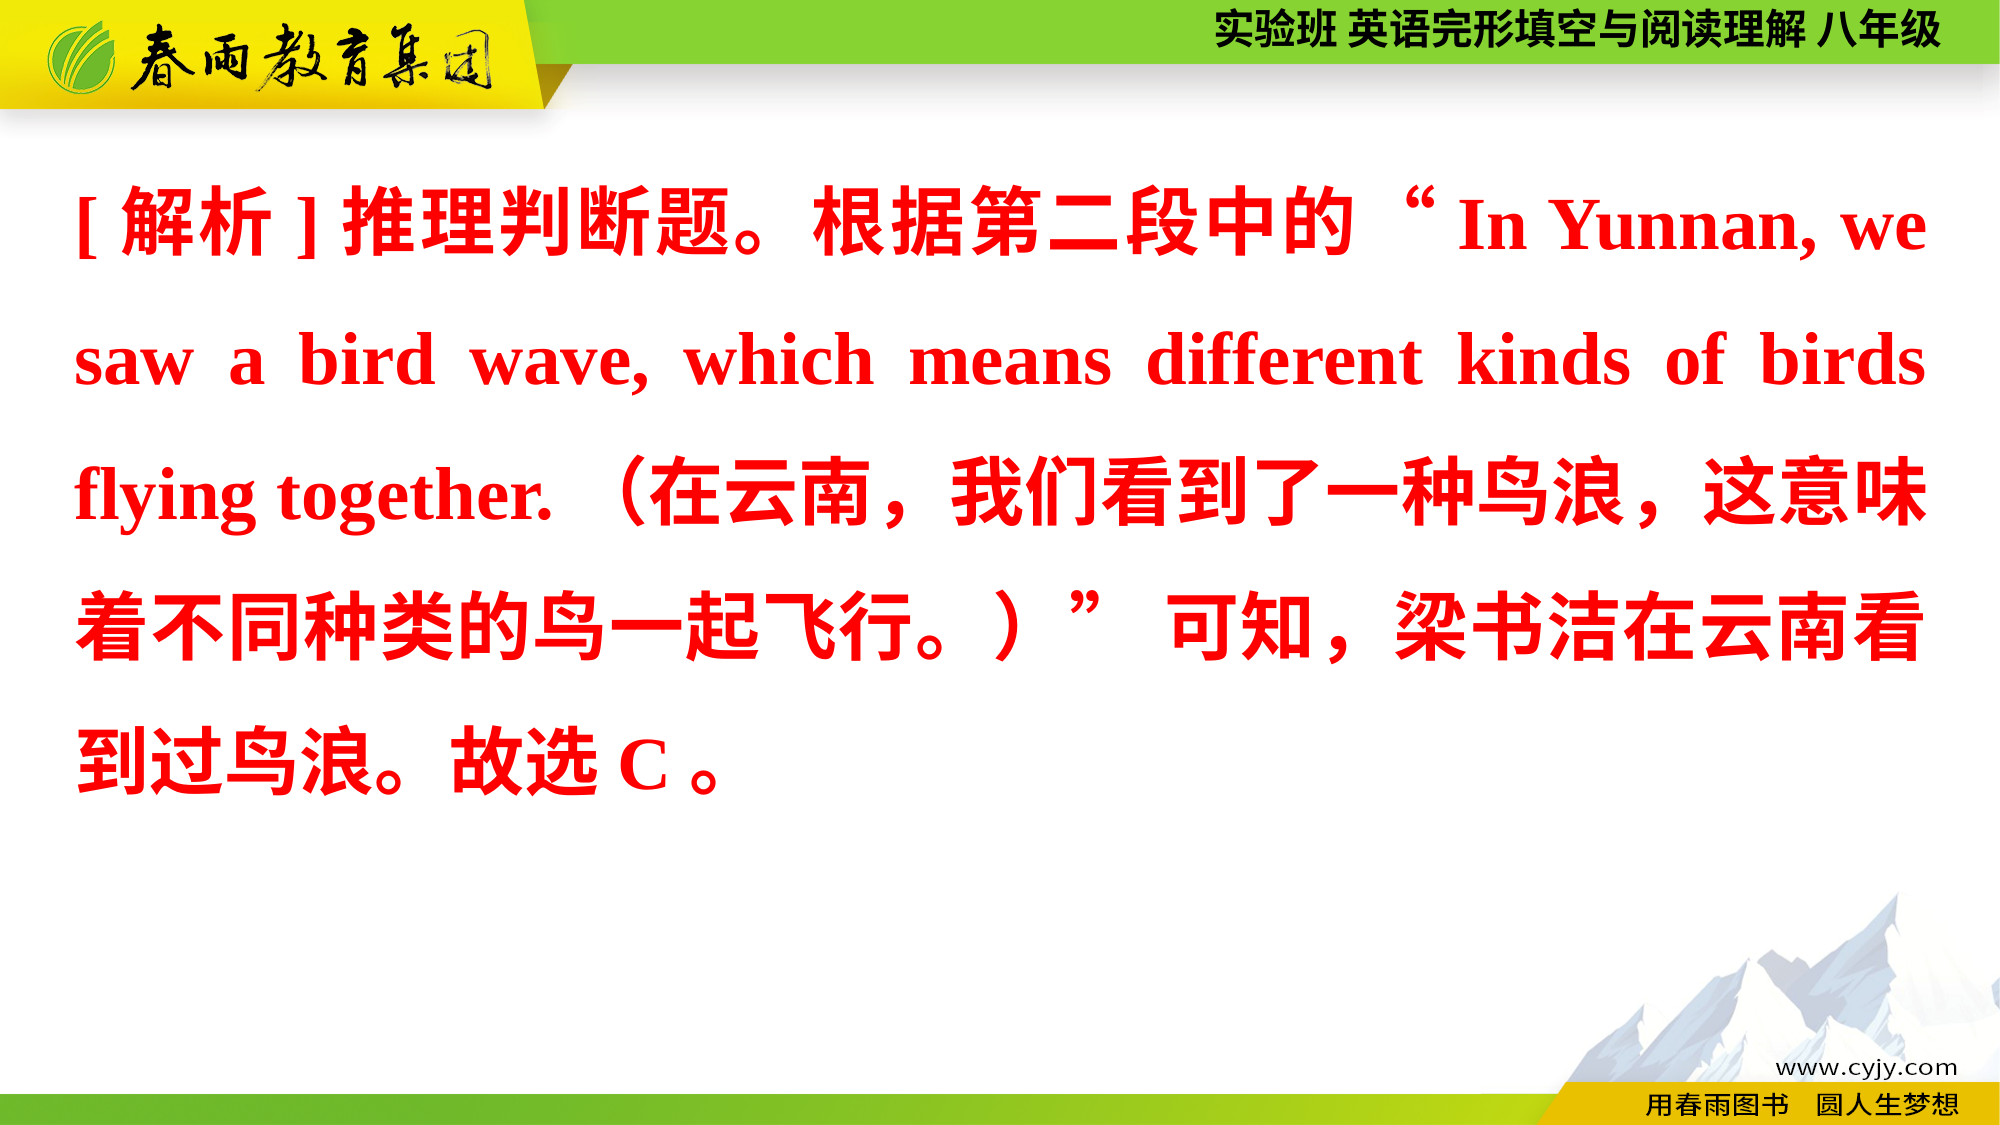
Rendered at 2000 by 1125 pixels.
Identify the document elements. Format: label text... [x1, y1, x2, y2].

picture [0, 0, 2000, 1125]
list [解析]推理判断题。根据第二段中的“In Yunnan, we saw a bird wave, which means different kinds of birds flying together.（在云南，我们看到了一种鸟浪，这意味着不同种类的鸟一起飞行。）” 可知，梁书洁在云南看到过鸟浪。故选C。 [59, 122, 1944, 820]
